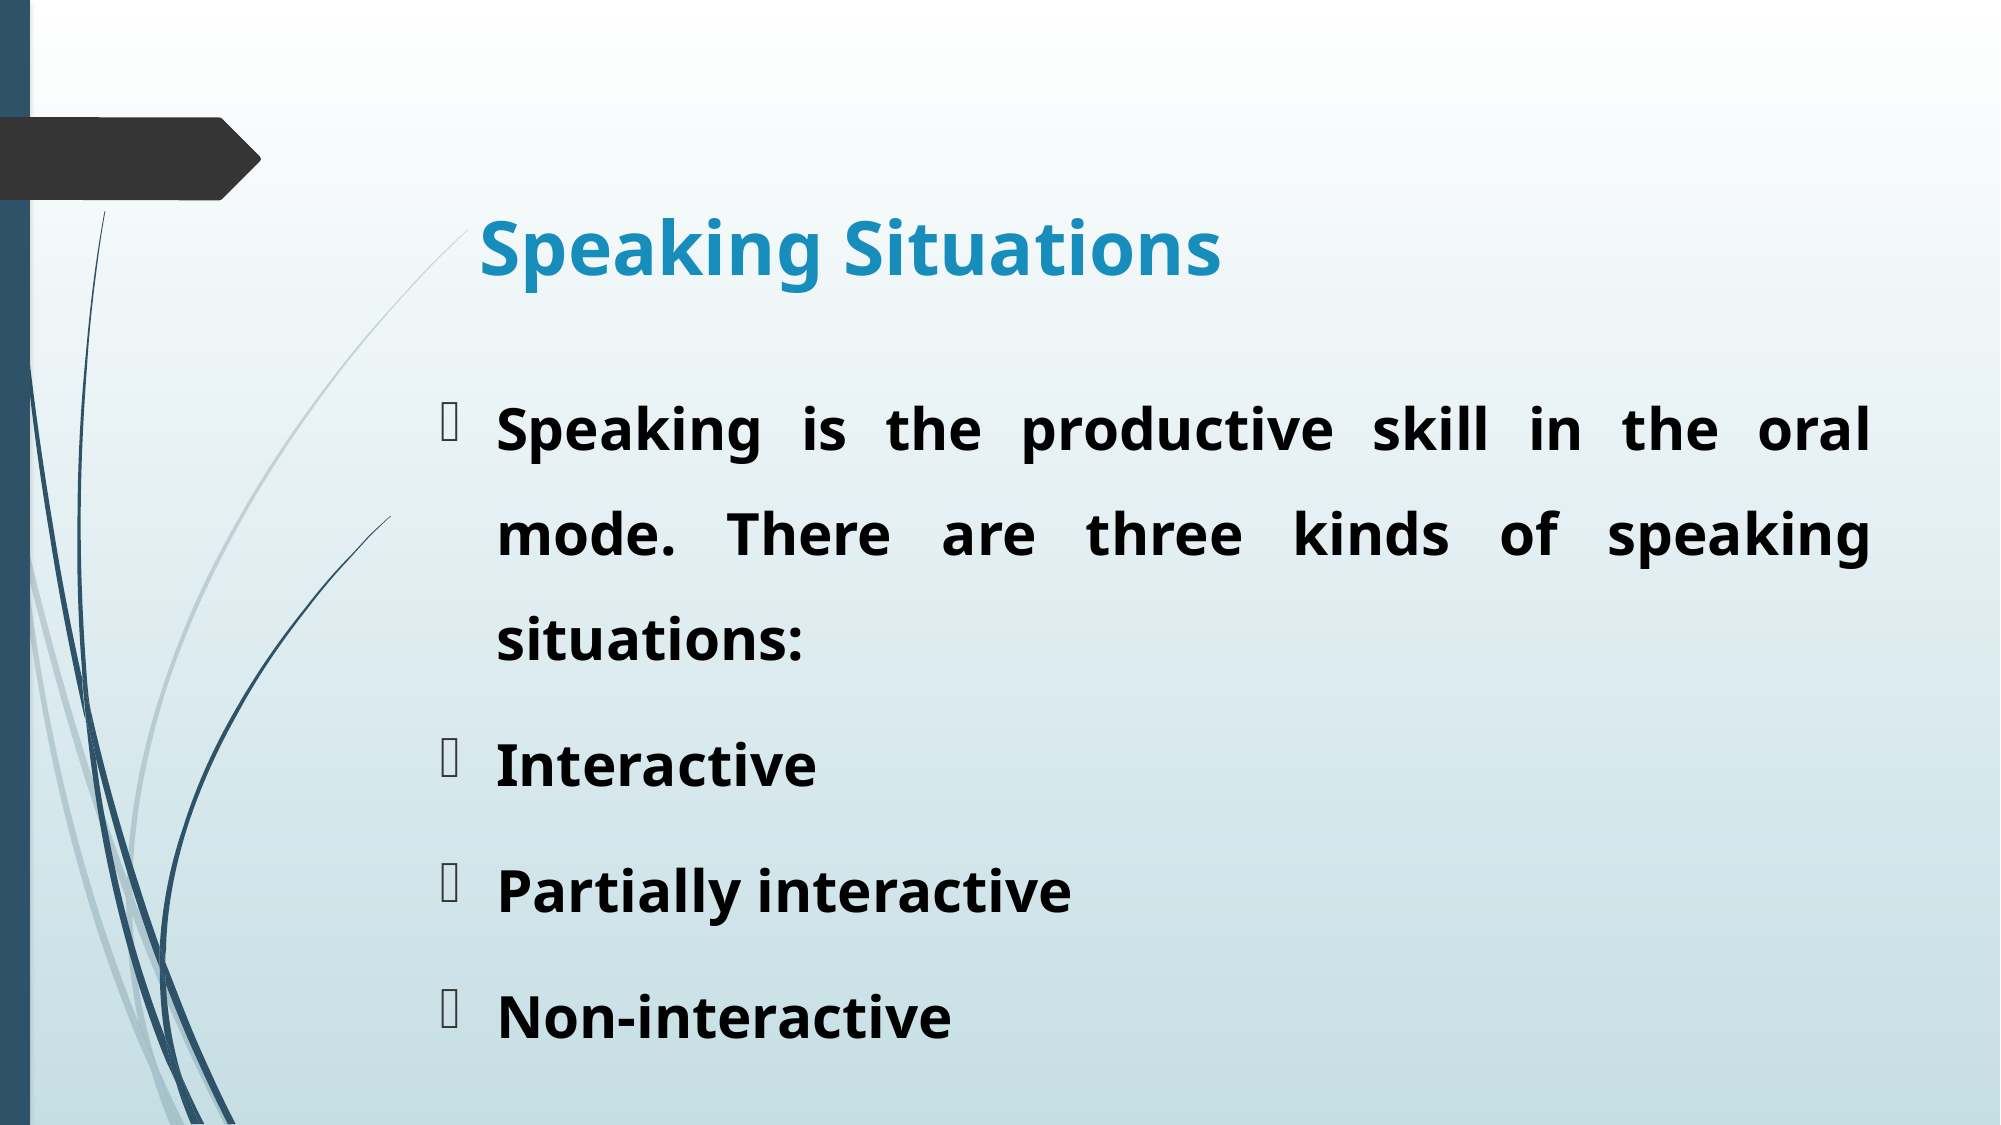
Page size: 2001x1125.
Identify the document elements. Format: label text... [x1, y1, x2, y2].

list Speaking is the productive skill in the oral mode. There are three kinds of speaking situations: Interactive Partially interactive Non-interactive [424, 350, 1888, 970]
title Speaking Situations [425, 102, 1888, 313]
